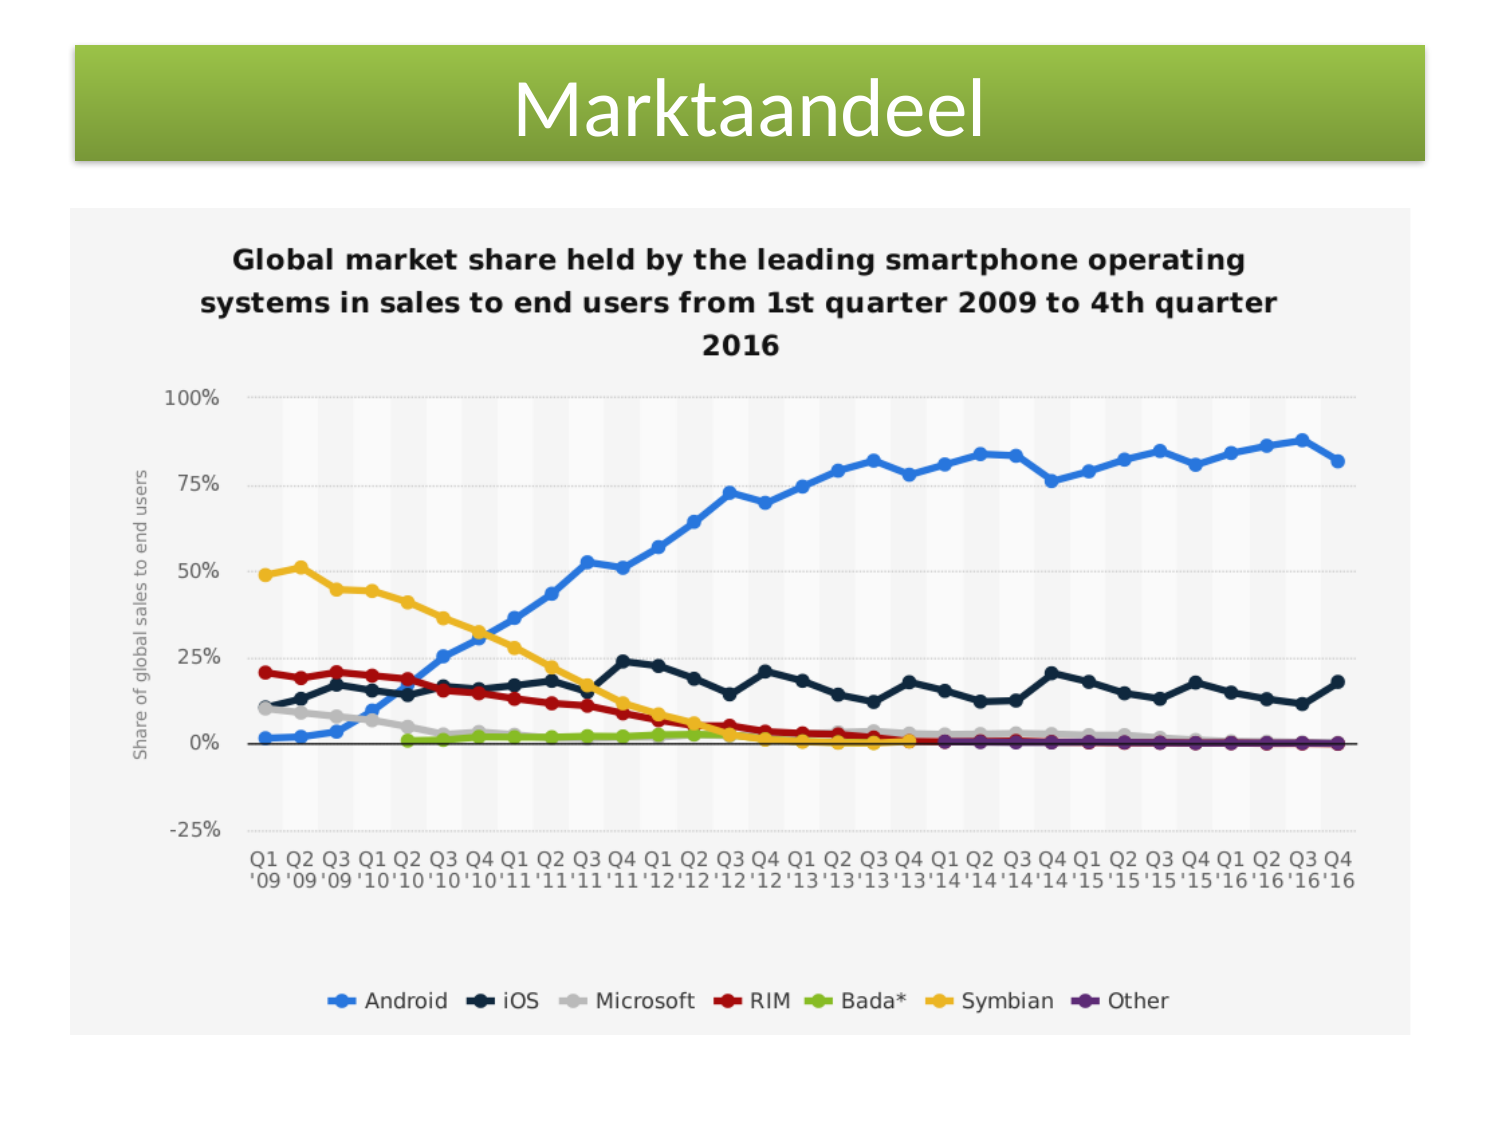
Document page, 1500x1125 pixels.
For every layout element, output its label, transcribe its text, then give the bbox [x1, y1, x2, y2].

picture [69, 207, 1411, 1035]
title Marktaandeel [75, 45, 1425, 161]
